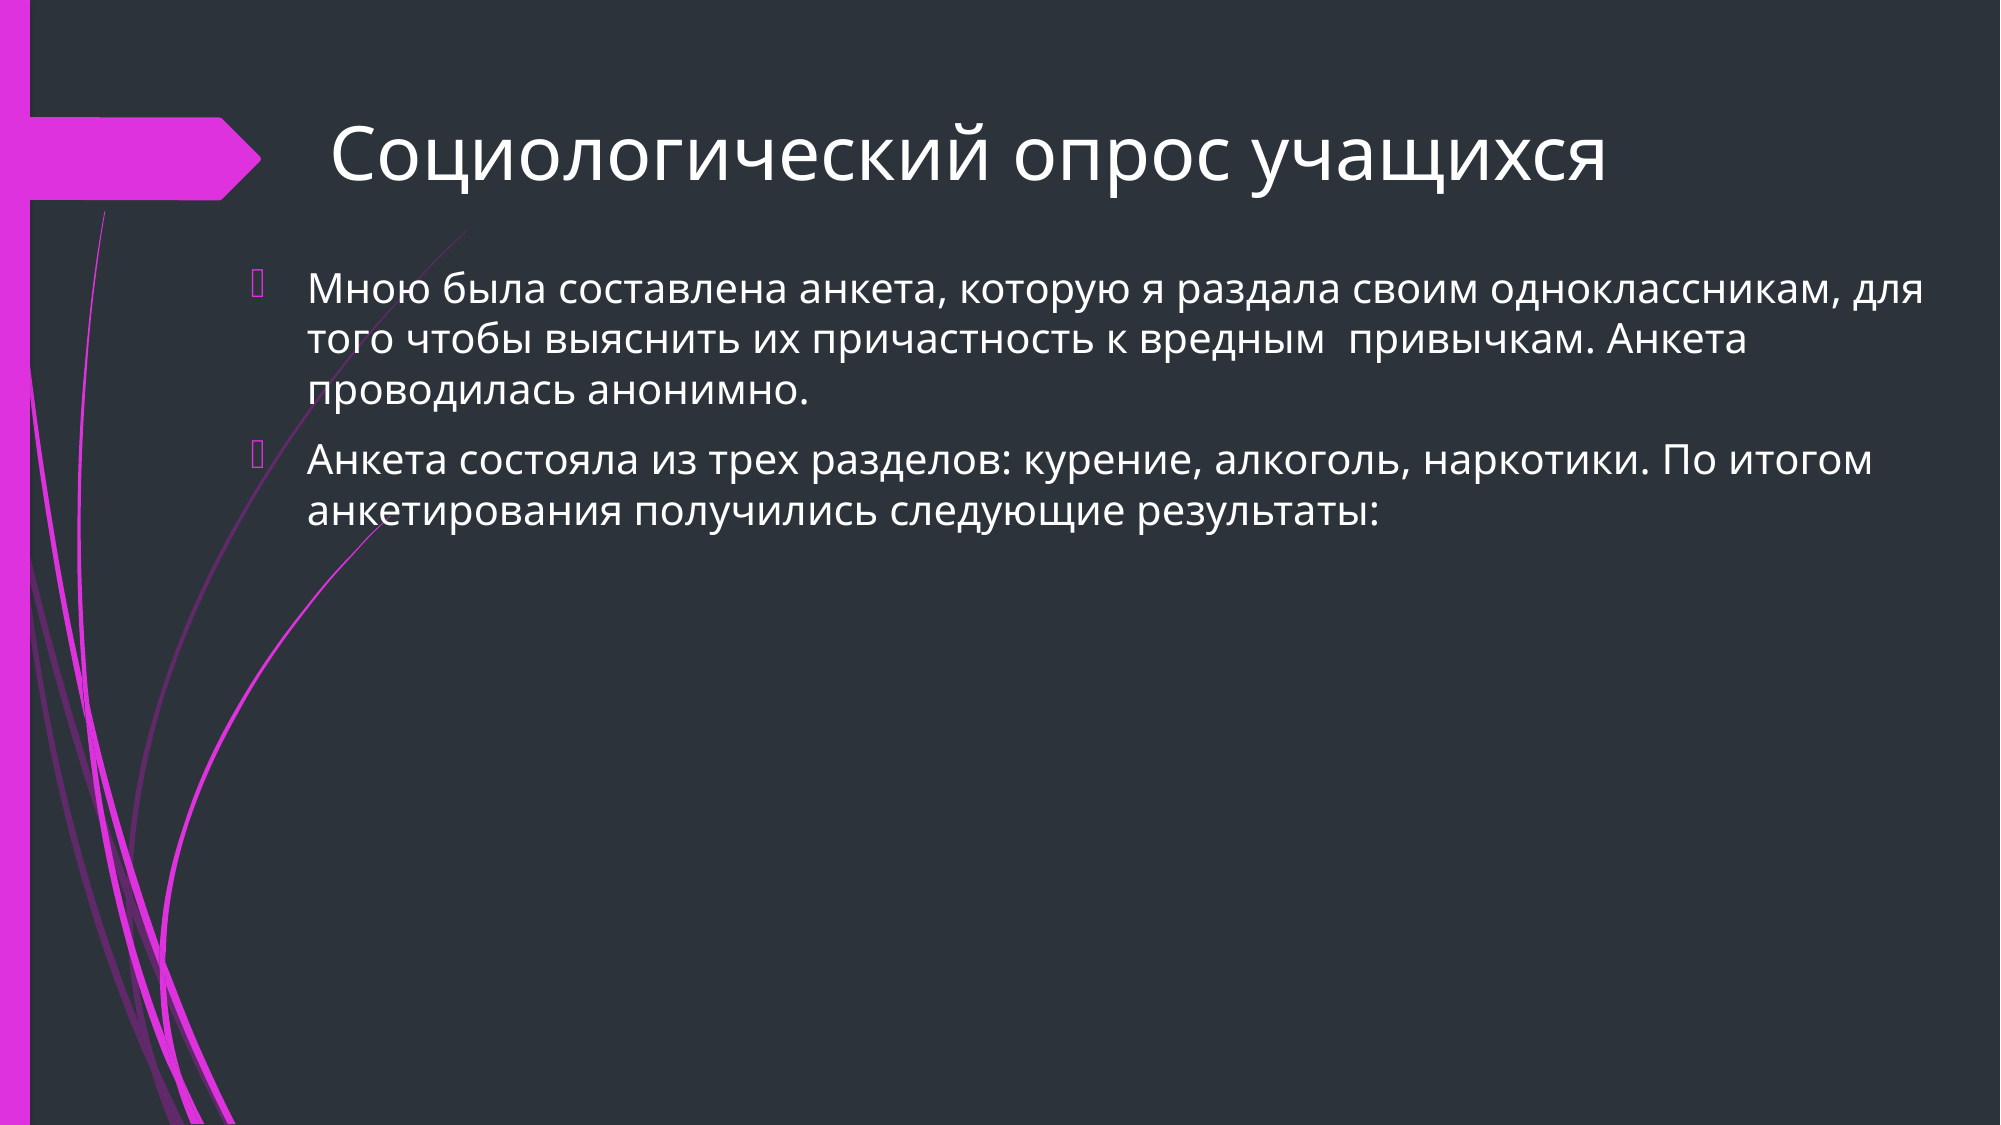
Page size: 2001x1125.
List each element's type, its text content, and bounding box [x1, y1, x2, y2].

title Социологический опрос учащихся [314, 97, 1777, 254]
list Мною была составлена анкета, которую я раздала своим одноклассникам, для того чтобы выяснить их причастность к вредным привычкам. Анкета проводилась анонимно. Анкета состояла из трех разделов: курение, алкоголь, наркотики. По итогом анкетирования получились следующие результаты: [235, 254, 1944, 1026]
